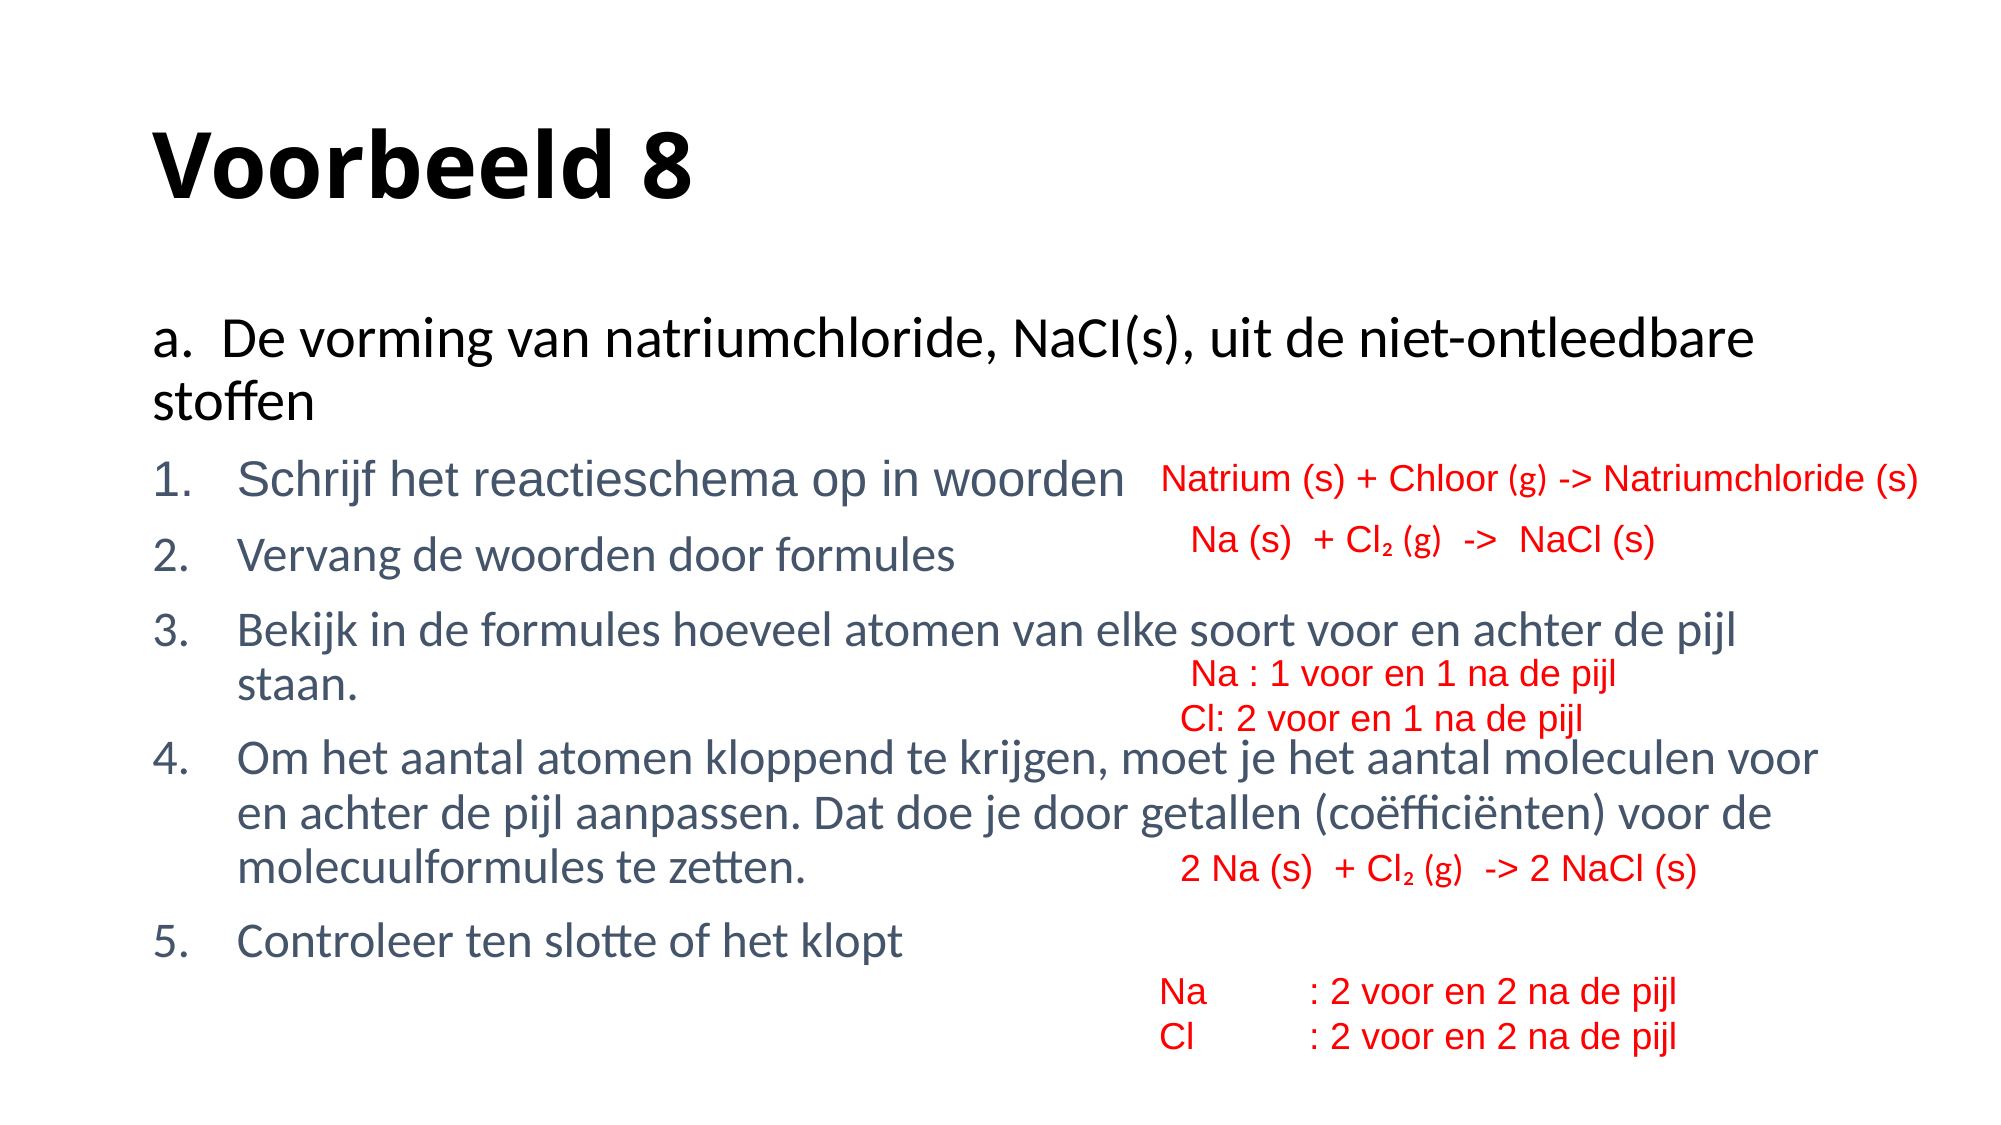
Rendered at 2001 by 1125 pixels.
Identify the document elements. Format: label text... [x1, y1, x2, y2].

text_box Natrium (s) + Chloor (g) -> Natriumchloride (s) [1145, 446, 1935, 507]
text_box Na : 1 voor en 1 na de pijl Cl: 2 voor en 1 na de pijl [1165, 641, 1632, 747]
text_box Na : 2 voor en 2 na de pijl Cl : 2 voor en 2 na de pijl [1144, 959, 1693, 1065]
text_box Na (s) + Cl₂ (g) -> NaCl (s) [1165, 507, 1672, 568]
list a. De vorming van natriumchloride, NaCI(s), uit de niet-ontleedbare stoffen Schrijf het reactieschema op in woorden Vervang de woorden door formules Bekijk in de formules hoeveel atomen van elke soort voor en achter de pijl staan. Om het aantal atomen kloppend te krijgen, moet je het aantal moleculen voor en achter de pijl aanpassen. Dat doe je door getallen (coëfficiënten) voor de molecuulformules te zetten. Controleer ten slotte of het klopt [137, 299, 1863, 1014]
title Voorbeeld 8 [137, 59, 1863, 278]
text_box 2 Na (s) + Cl₂ (g) -> 2 NaCl (s) [1165, 836, 1714, 897]
